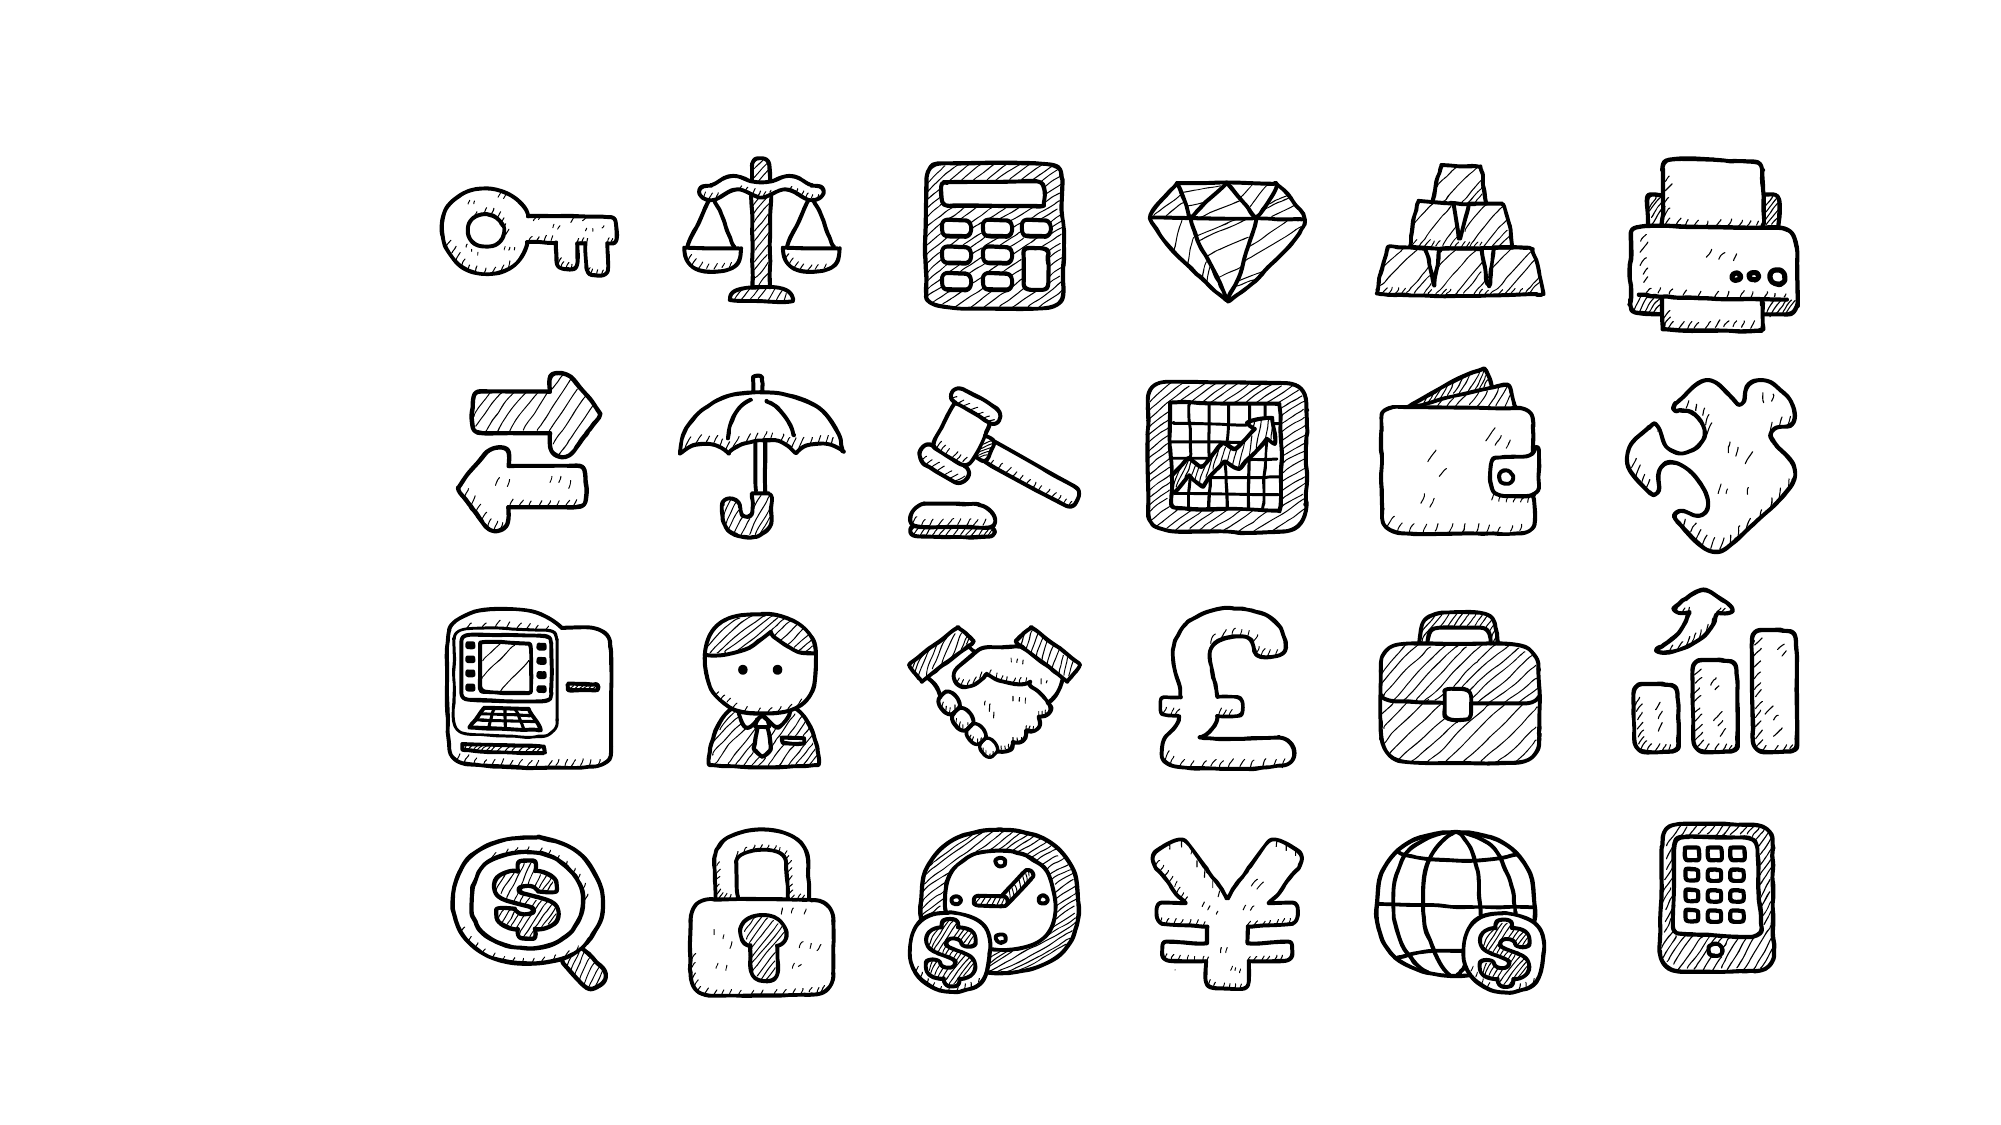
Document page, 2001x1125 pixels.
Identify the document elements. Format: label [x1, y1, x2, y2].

text_box [682, 156, 842, 305]
text_box [702, 611, 822, 770]
text_box [907, 386, 1082, 540]
text_box [1627, 156, 1800, 334]
text_box [444, 606, 614, 771]
text_box [1374, 163, 1546, 299]
text_box [1378, 366, 1542, 537]
text_box [450, 834, 608, 992]
text_box [1657, 821, 1777, 974]
text_box [1631, 587, 1800, 755]
text_box [907, 827, 1082, 994]
text_box [1147, 180, 1307, 304]
text_box [1373, 829, 1547, 995]
text_box [922, 160, 1067, 312]
text_box [1158, 605, 1297, 772]
text_box [907, 625, 1082, 759]
text_box [439, 186, 620, 278]
text_box [687, 827, 836, 998]
text_box [678, 373, 846, 540]
text_box [1378, 609, 1542, 766]
text_box [455, 370, 603, 534]
text_box [1624, 378, 1798, 555]
text_box [1145, 379, 1310, 535]
text_box [1150, 837, 1304, 991]
